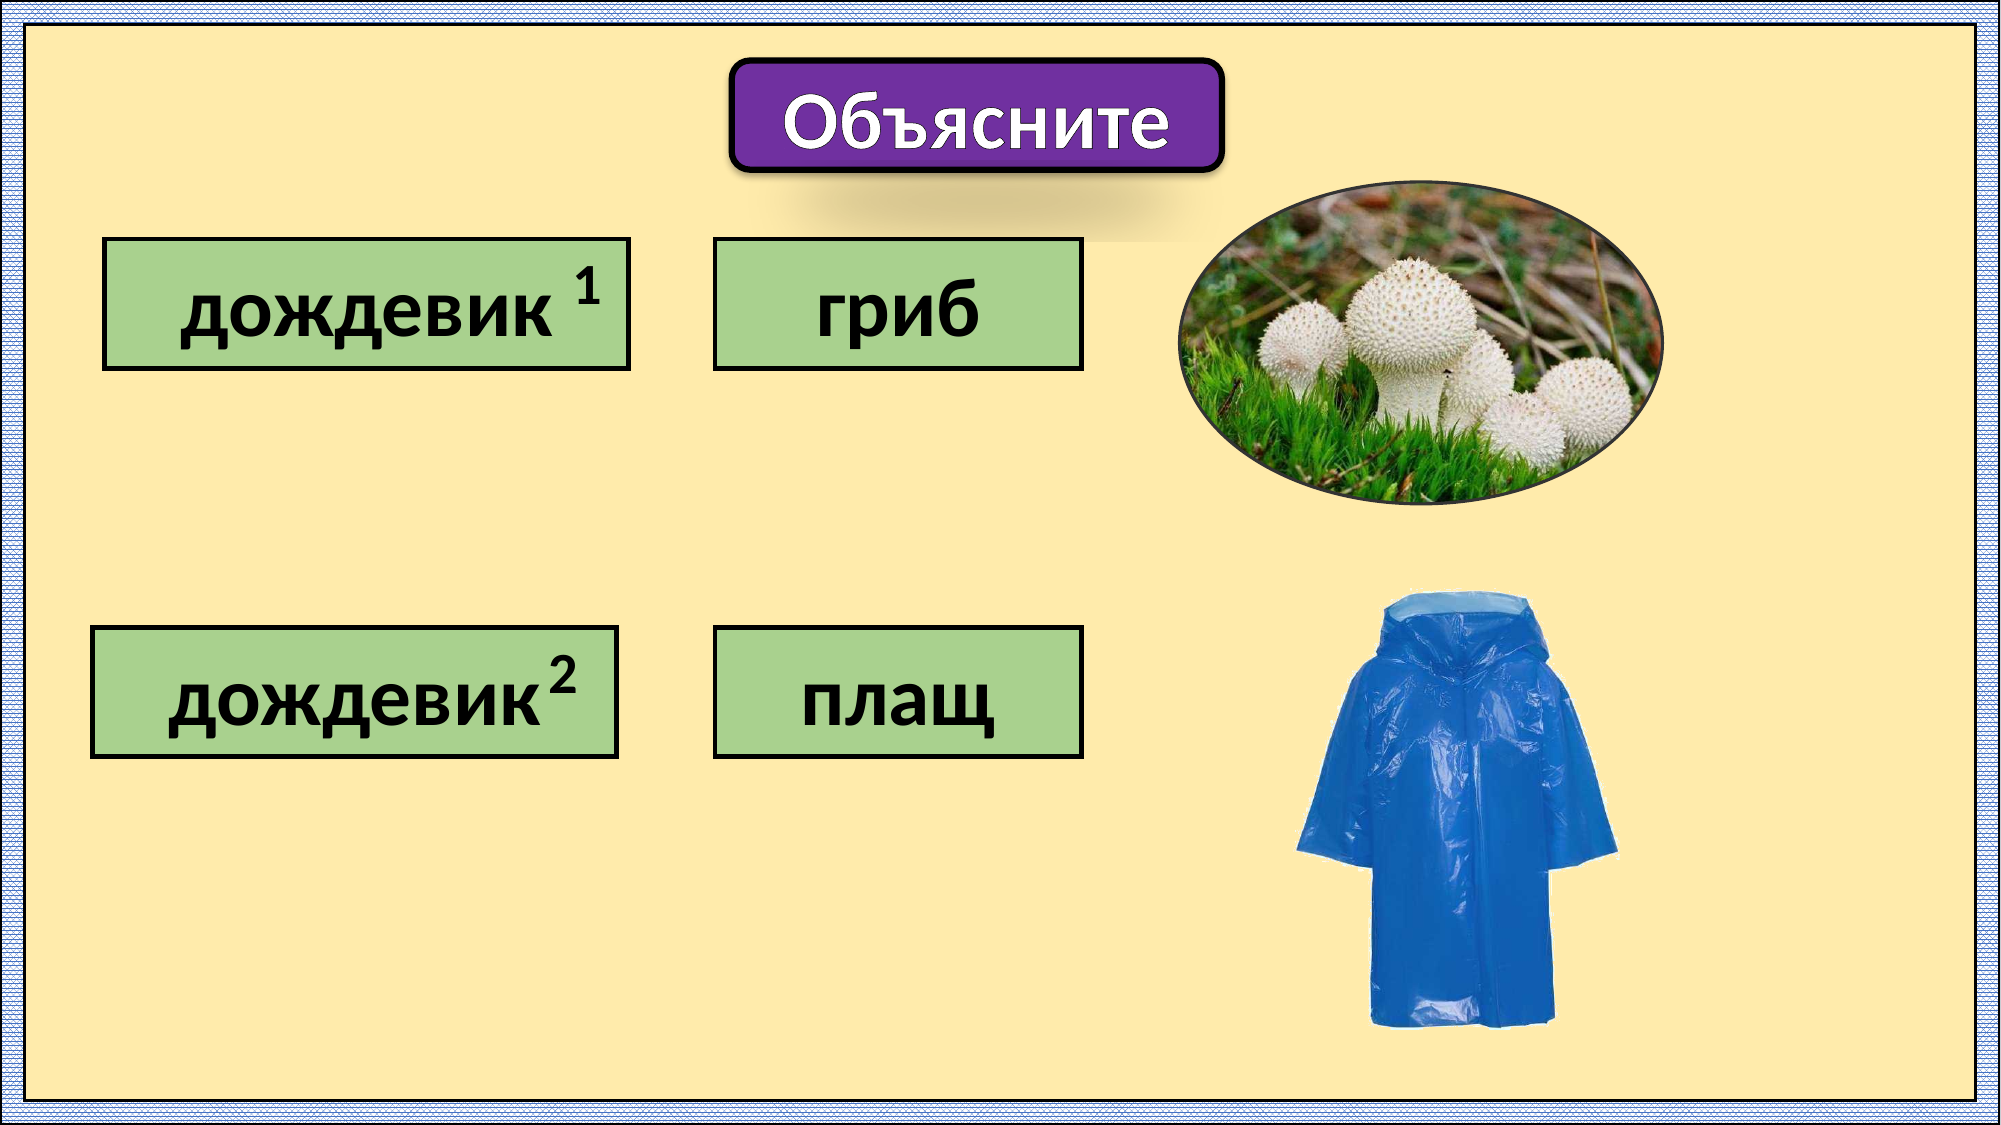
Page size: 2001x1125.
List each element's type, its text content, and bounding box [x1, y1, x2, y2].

text_box 1 [510, 238, 665, 324]
text_box 2 [486, 627, 641, 713]
picture [1237, 588, 1678, 1030]
text_box дождевик [92, 626, 618, 758]
text_box Объясните [730, 59, 1223, 171]
text_box гриб [714, 238, 1083, 369]
text_box плащ [714, 626, 1083, 758]
text_box дождевик [104, 238, 630, 369]
picture [1179, 181, 1663, 504]
